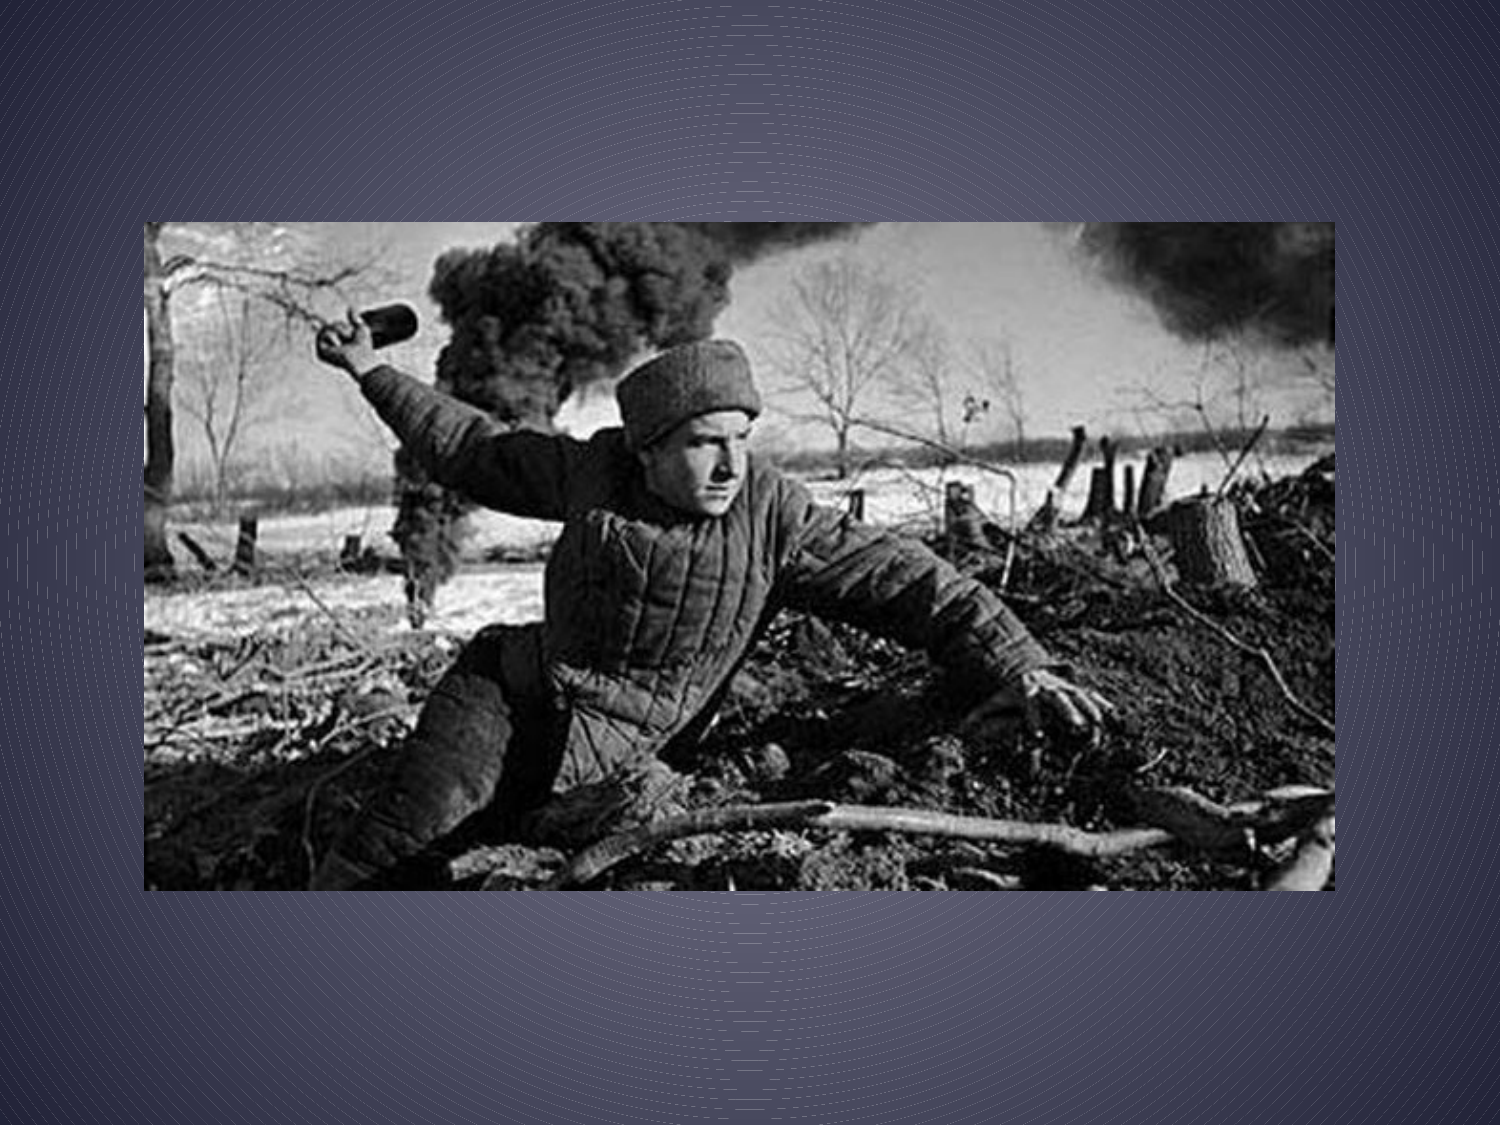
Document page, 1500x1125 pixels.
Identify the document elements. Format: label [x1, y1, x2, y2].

picture [143, 222, 1336, 891]
